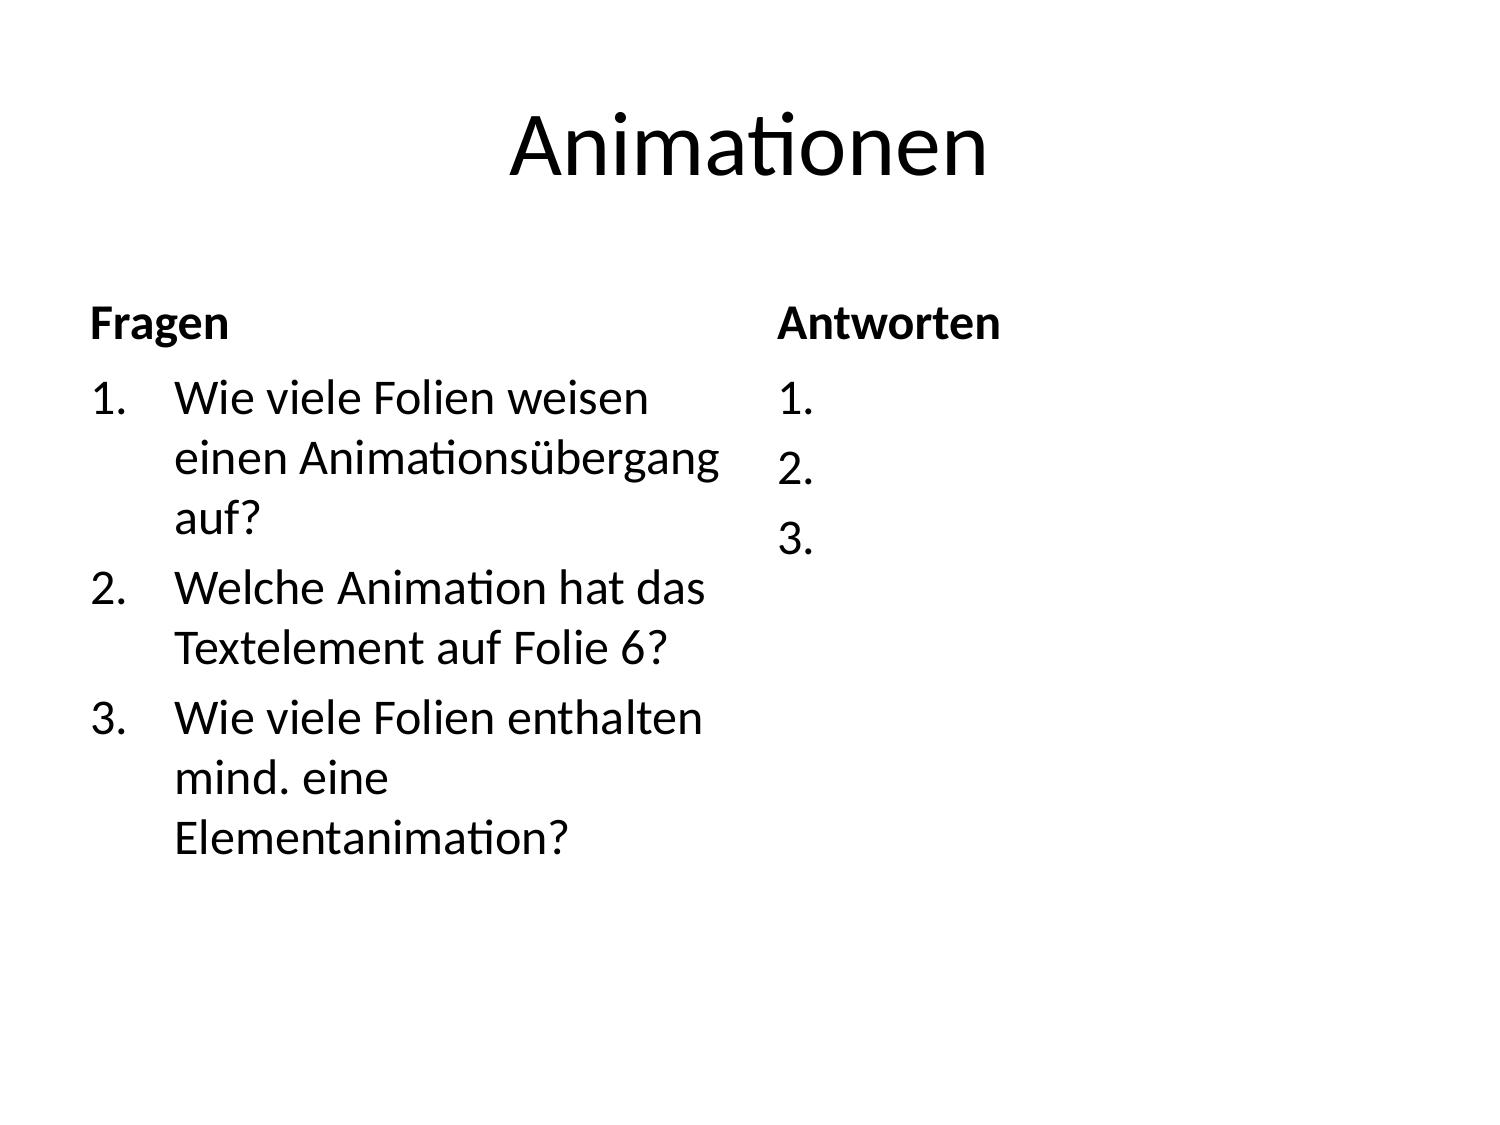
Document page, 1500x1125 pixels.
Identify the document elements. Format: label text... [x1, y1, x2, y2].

list [761, 356, 1425, 1005]
title Animationen [75, 45, 1425, 233]
list Fragen [75, 251, 738, 356]
list Wie viele Folien weisen einen Animationsübergang auf? Welche Animation hat das Textelement auf Folie 6? Wie viele Folien enthalten mind. eine Elementanimation? [75, 356, 738, 1005]
list Antworten [761, 251, 1425, 356]
